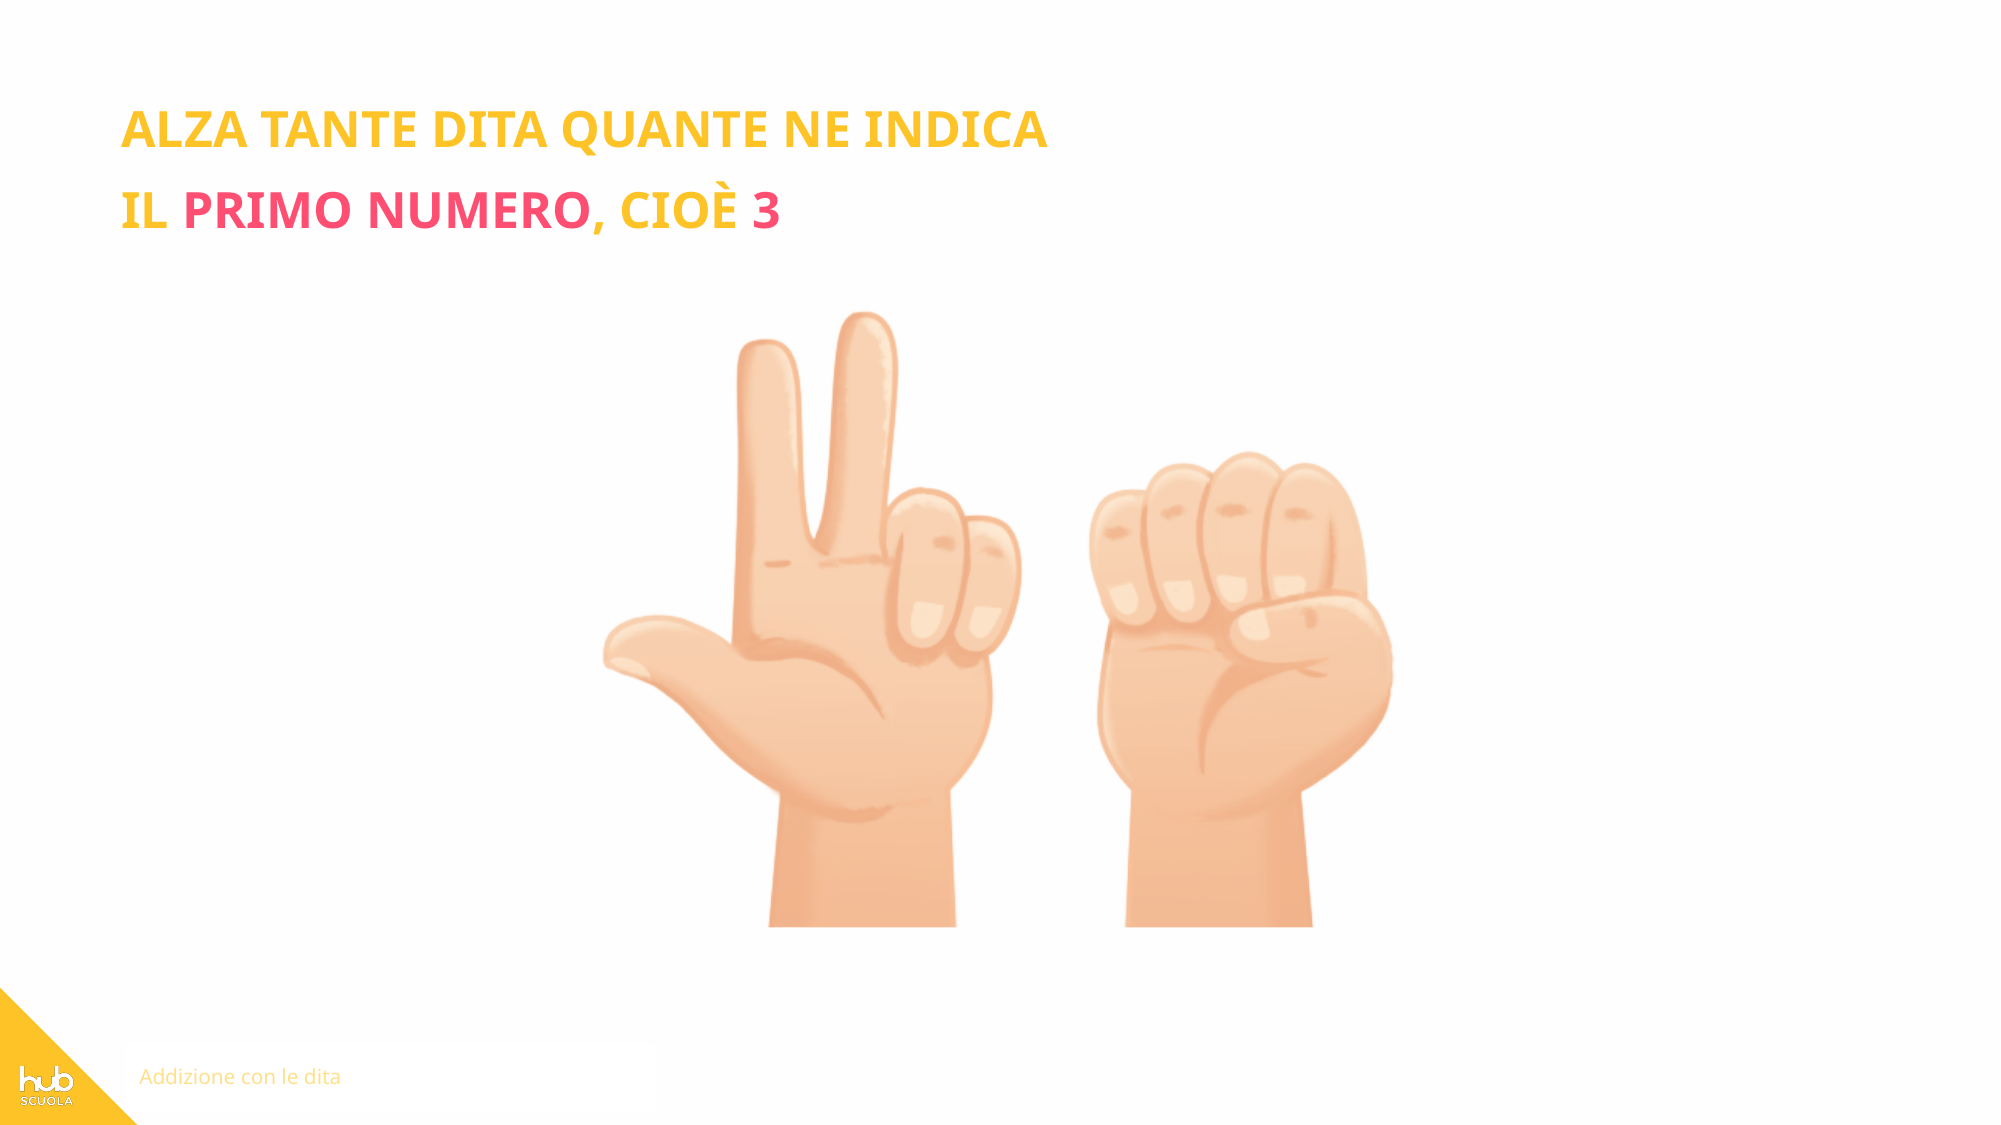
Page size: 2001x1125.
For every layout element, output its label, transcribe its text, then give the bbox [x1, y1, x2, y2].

picture [20, 1066, 74, 1106]
list ALZA TANTE DITA QUANTE NE INDICA IL PRIMO NUMERO, CIOÈ 3 [114, 90, 1886, 254]
picture [598, 306, 1402, 932]
